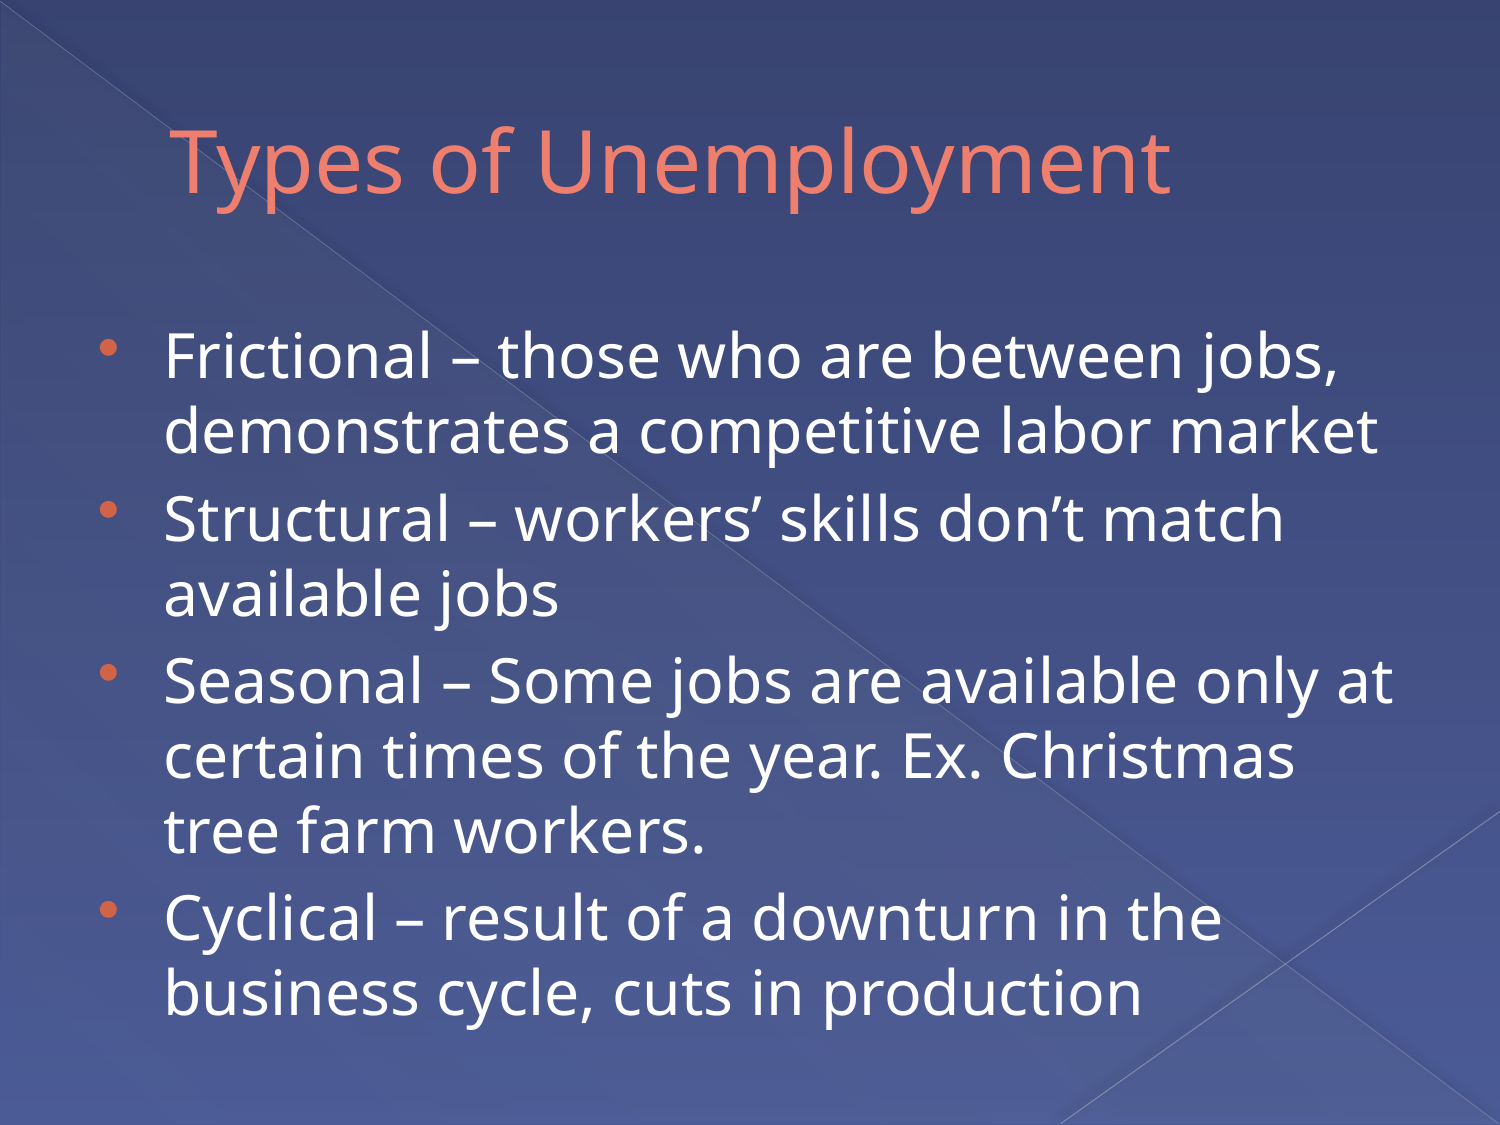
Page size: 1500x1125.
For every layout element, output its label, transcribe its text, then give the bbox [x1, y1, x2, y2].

list Frictional – those who are between jobs, demonstrates a competitive labor market Structural – workers’ skills don’t match available jobs Seasonal – Some jobs are available only at certain times of the year. Ex. Christmas tree farm workers. Cyclical – result of a downturn in the business cycle, cuts in production [75, 308, 1425, 1059]
title Types of Unemployment [75, 43, 1425, 274]
